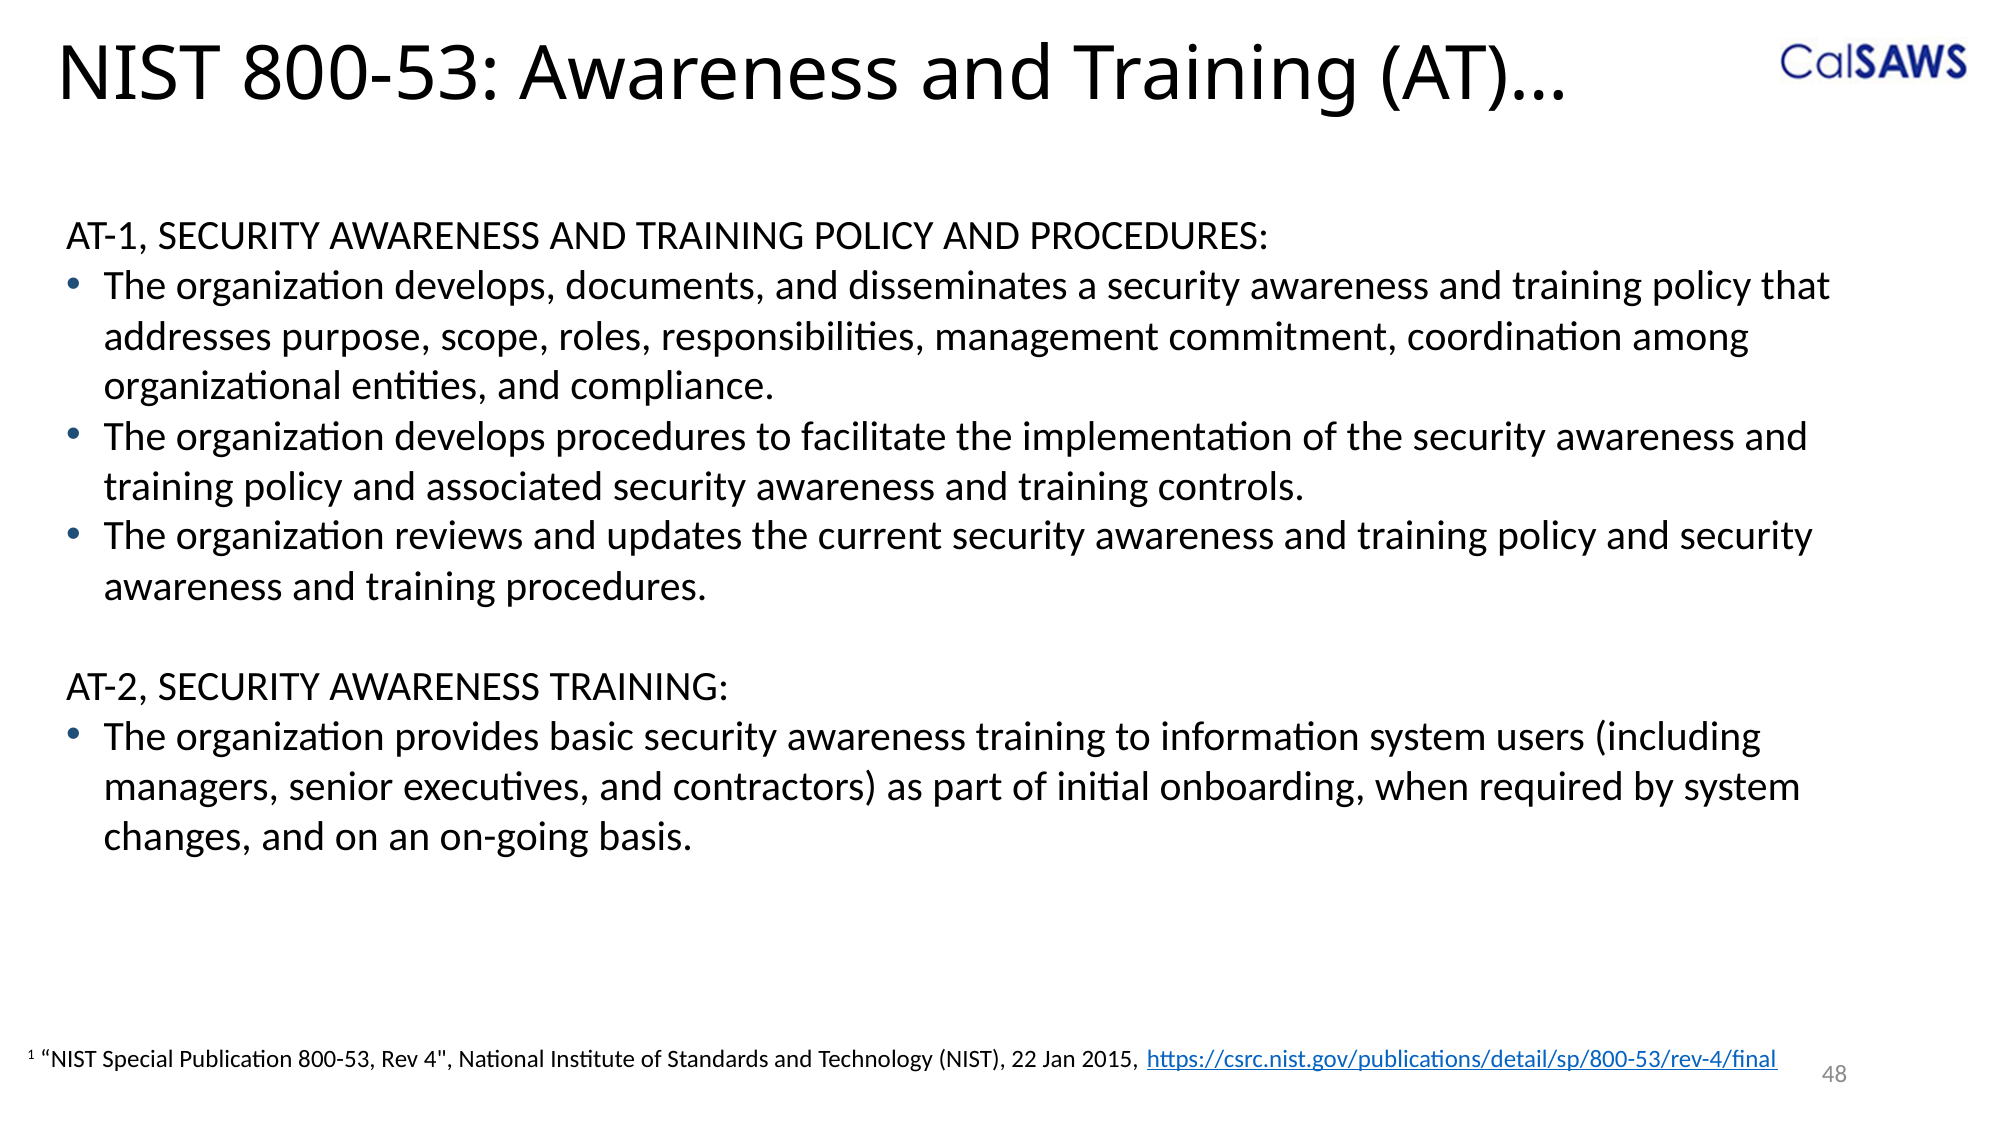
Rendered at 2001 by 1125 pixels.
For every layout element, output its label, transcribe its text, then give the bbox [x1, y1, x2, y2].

list AT-1, SECURITY AWARENESS AND TRAINING POLICY AND PROCEDURES: The organization develops, documents, and disseminates a security awareness and training policy that addresses purpose, scope, roles, responsibilities, management commitment, coordination among organizational entities, and compliance. The organization develops procedures to facilitate the implementation of the security awareness and training policy and associated security awareness and training controls. The organization reviews and updates the current security awareness and training policy and security awareness and training procedures. AT-2, SECURITY AWARENESS TRAINING: The organization provides basic security awareness training to information system users (including managers, senior executives, and contractors) as part of initial onboarding, when required by system changes, and on an on-going basis. [51, 200, 1863, 973]
text_box 1 “NIST Special Publication 800-53, Rev 4", National Institute of Standards and Technology (NIST), 22 Jan 2015, https://csrc.nist.gov/publications/detail/sp/800-53/rev-4/final [12, 1034, 1841, 1080]
picture [1780, 37, 1968, 84]
slide_number 48 [1412, 1042, 1863, 1103]
title NIST 800-53: Awareness and Training (AT)… [41, 27, 1970, 147]
